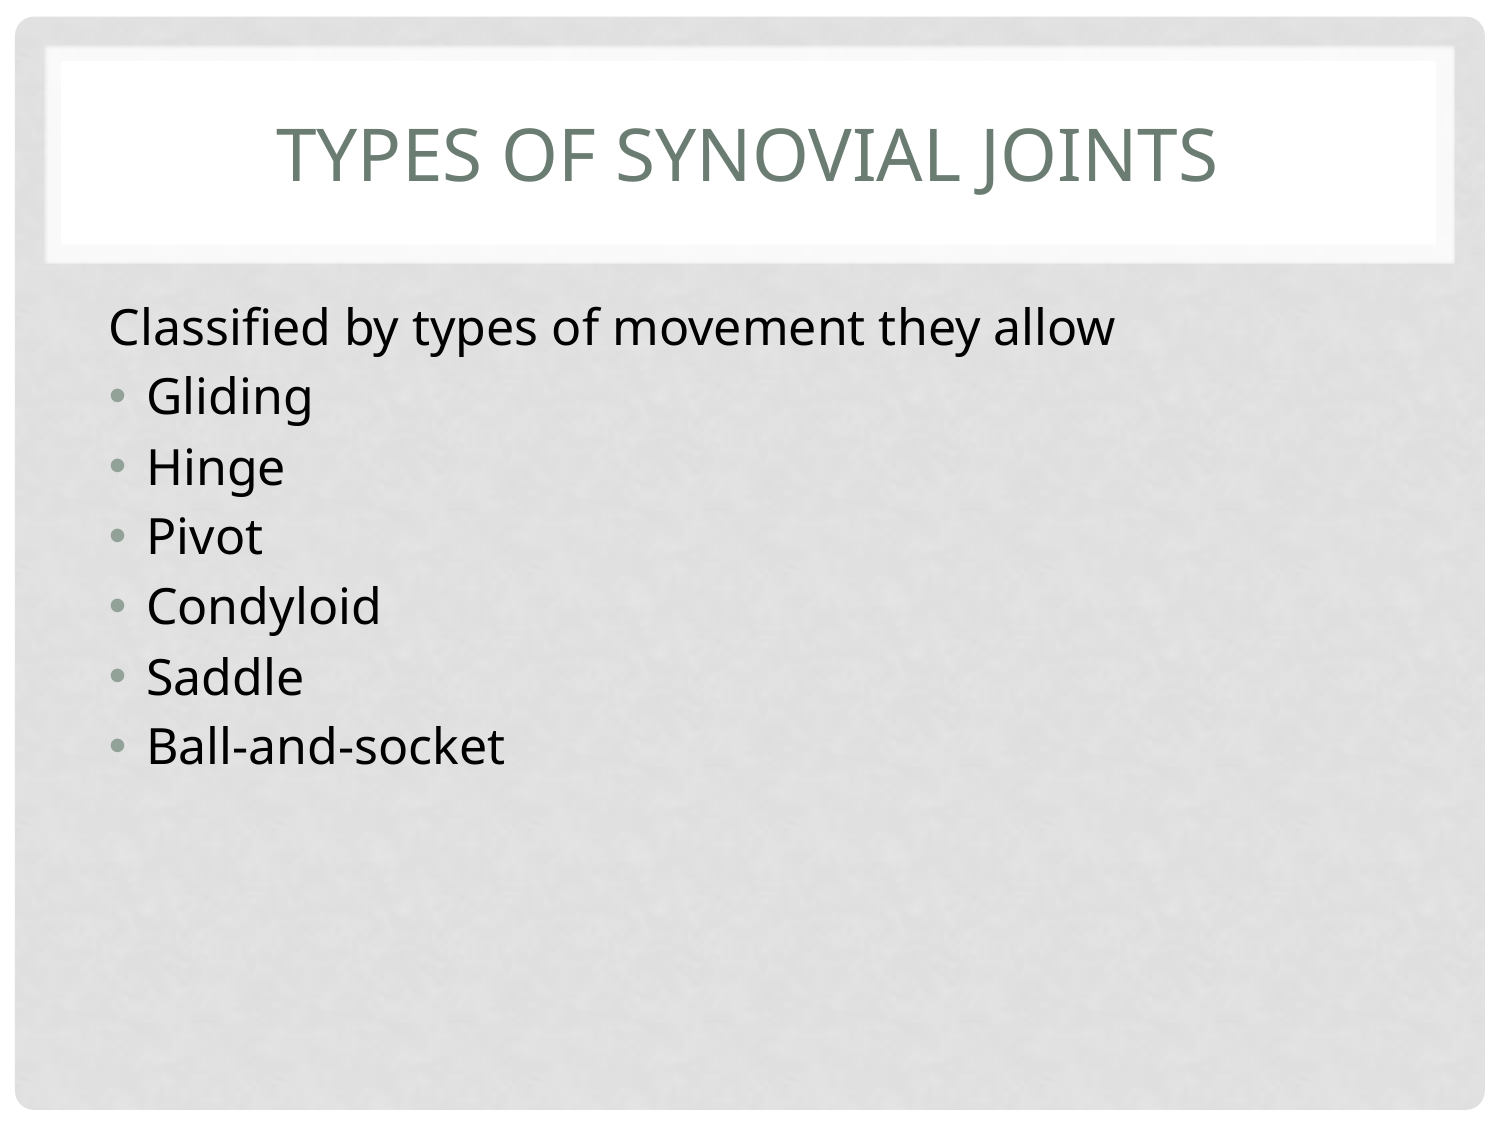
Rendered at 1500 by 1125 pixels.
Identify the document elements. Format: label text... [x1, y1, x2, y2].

title Types of synovial joints [69, 66, 1425, 238]
list Classified by types of movement they allow Gliding Hinge Pivot Condyloid Saddle Ball-and-socket [75, 287, 1425, 1005]
